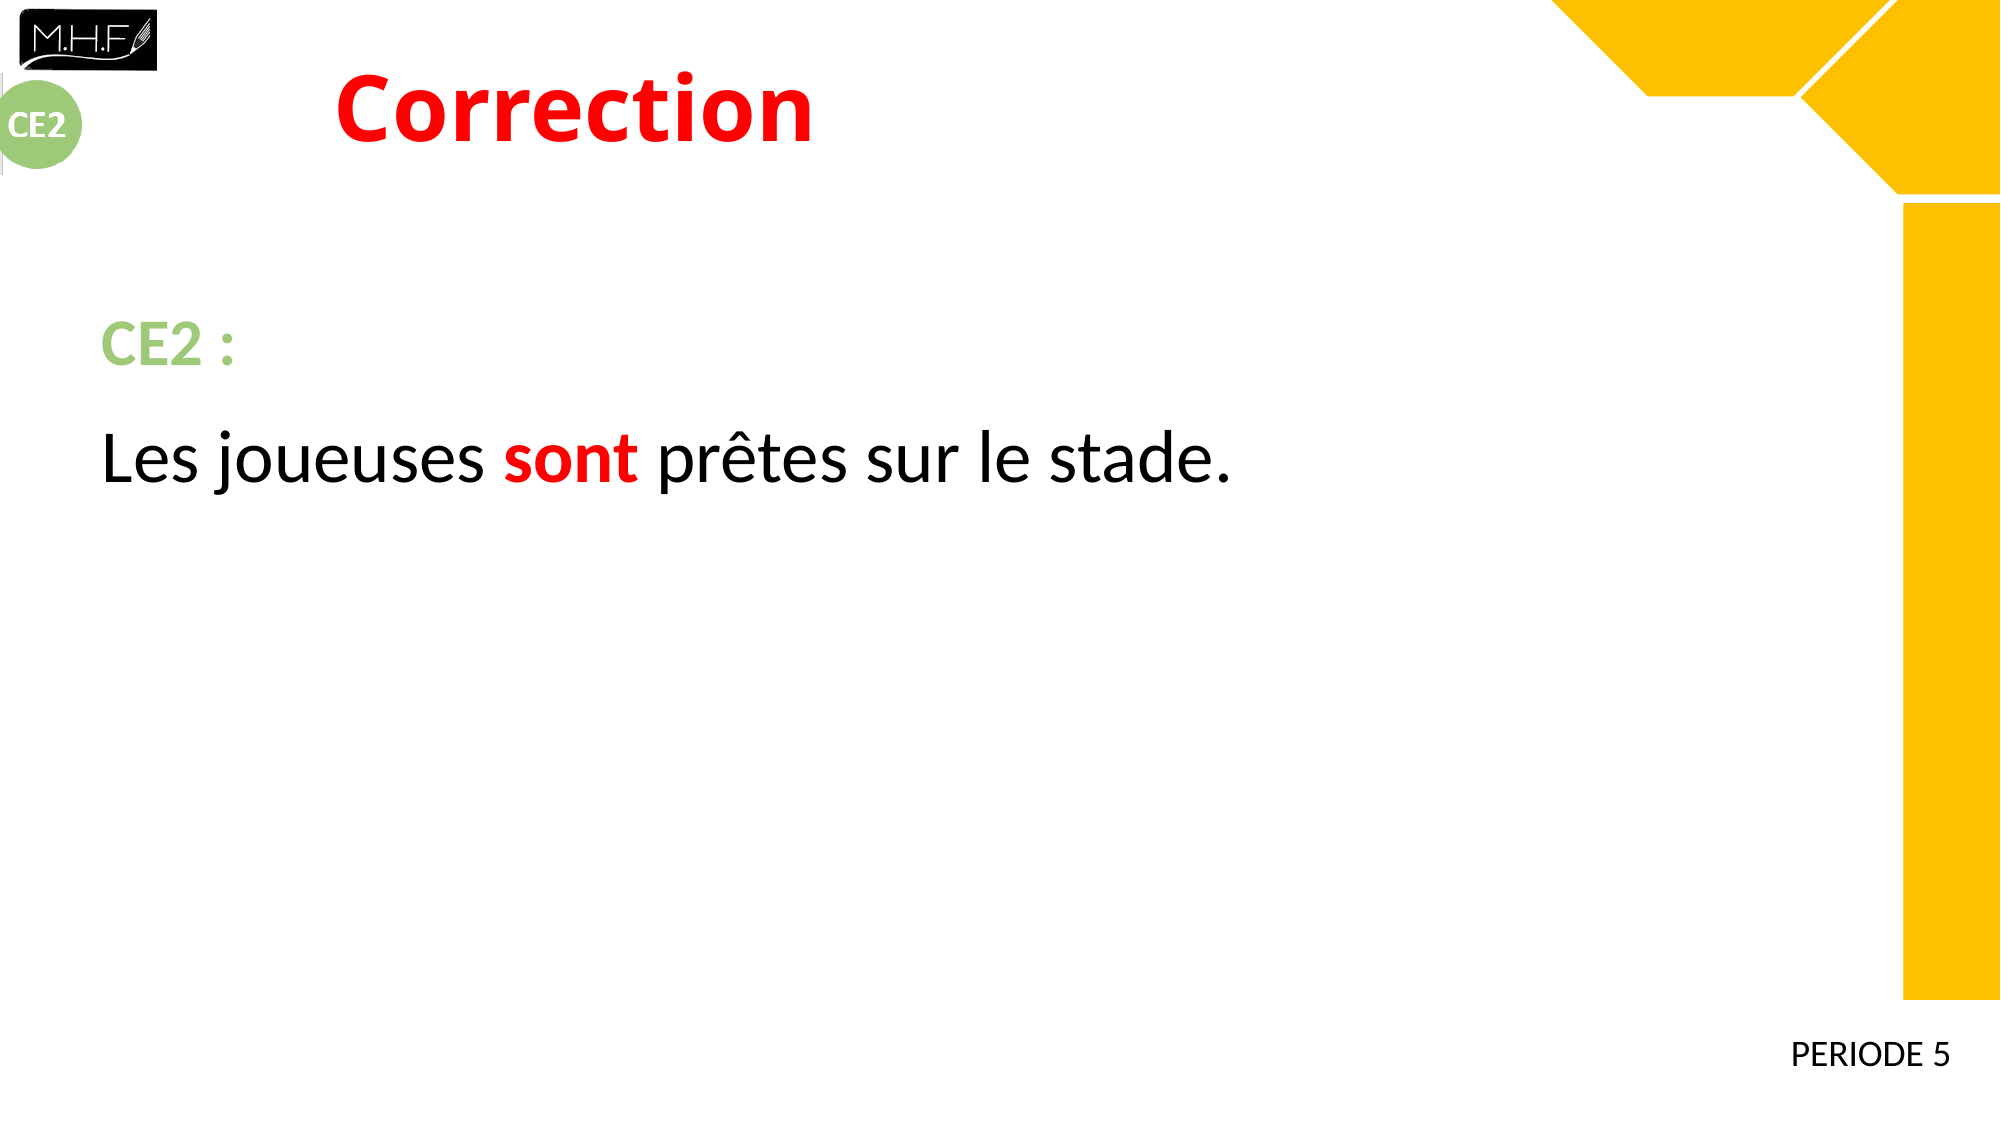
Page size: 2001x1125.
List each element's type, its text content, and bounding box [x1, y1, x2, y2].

text_box PERIODE 5 [1362, 1021, 1967, 1125]
text_box [1902, 202, 2000, 1001]
picture [0, 7, 157, 175]
list CE2 : Les joueuses sont prêtes sur le stade. [86, 300, 1748, 1015]
title Correction [318, 3, 1865, 221]
text_box [1799, 0, 2000, 196]
text_box [1549, 0, 1892, 98]
